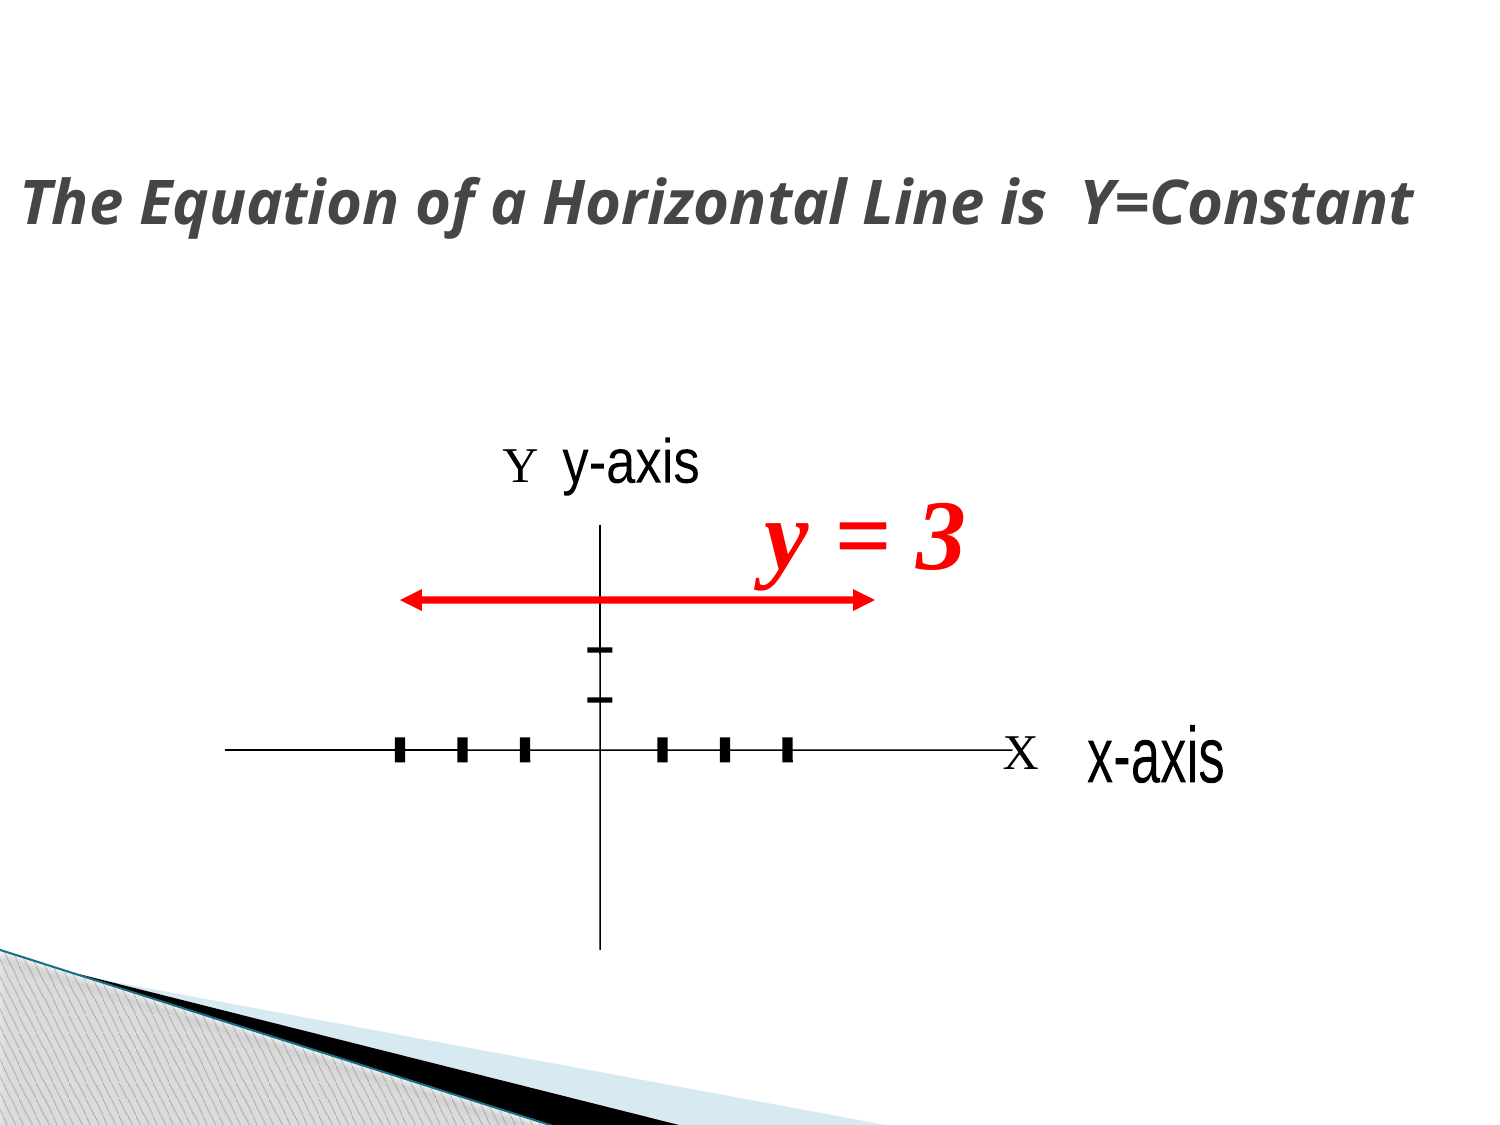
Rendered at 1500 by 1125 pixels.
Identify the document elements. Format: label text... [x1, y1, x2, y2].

title The Equation of a Horizontal Line is Y=Constant [0, 137, 1450, 263]
text_box Y [487, 424, 550, 500]
text_box X [987, 712, 1054, 788]
text_box y = 3 [749, 462, 1063, 598]
text_box [399, 593, 875, 607]
